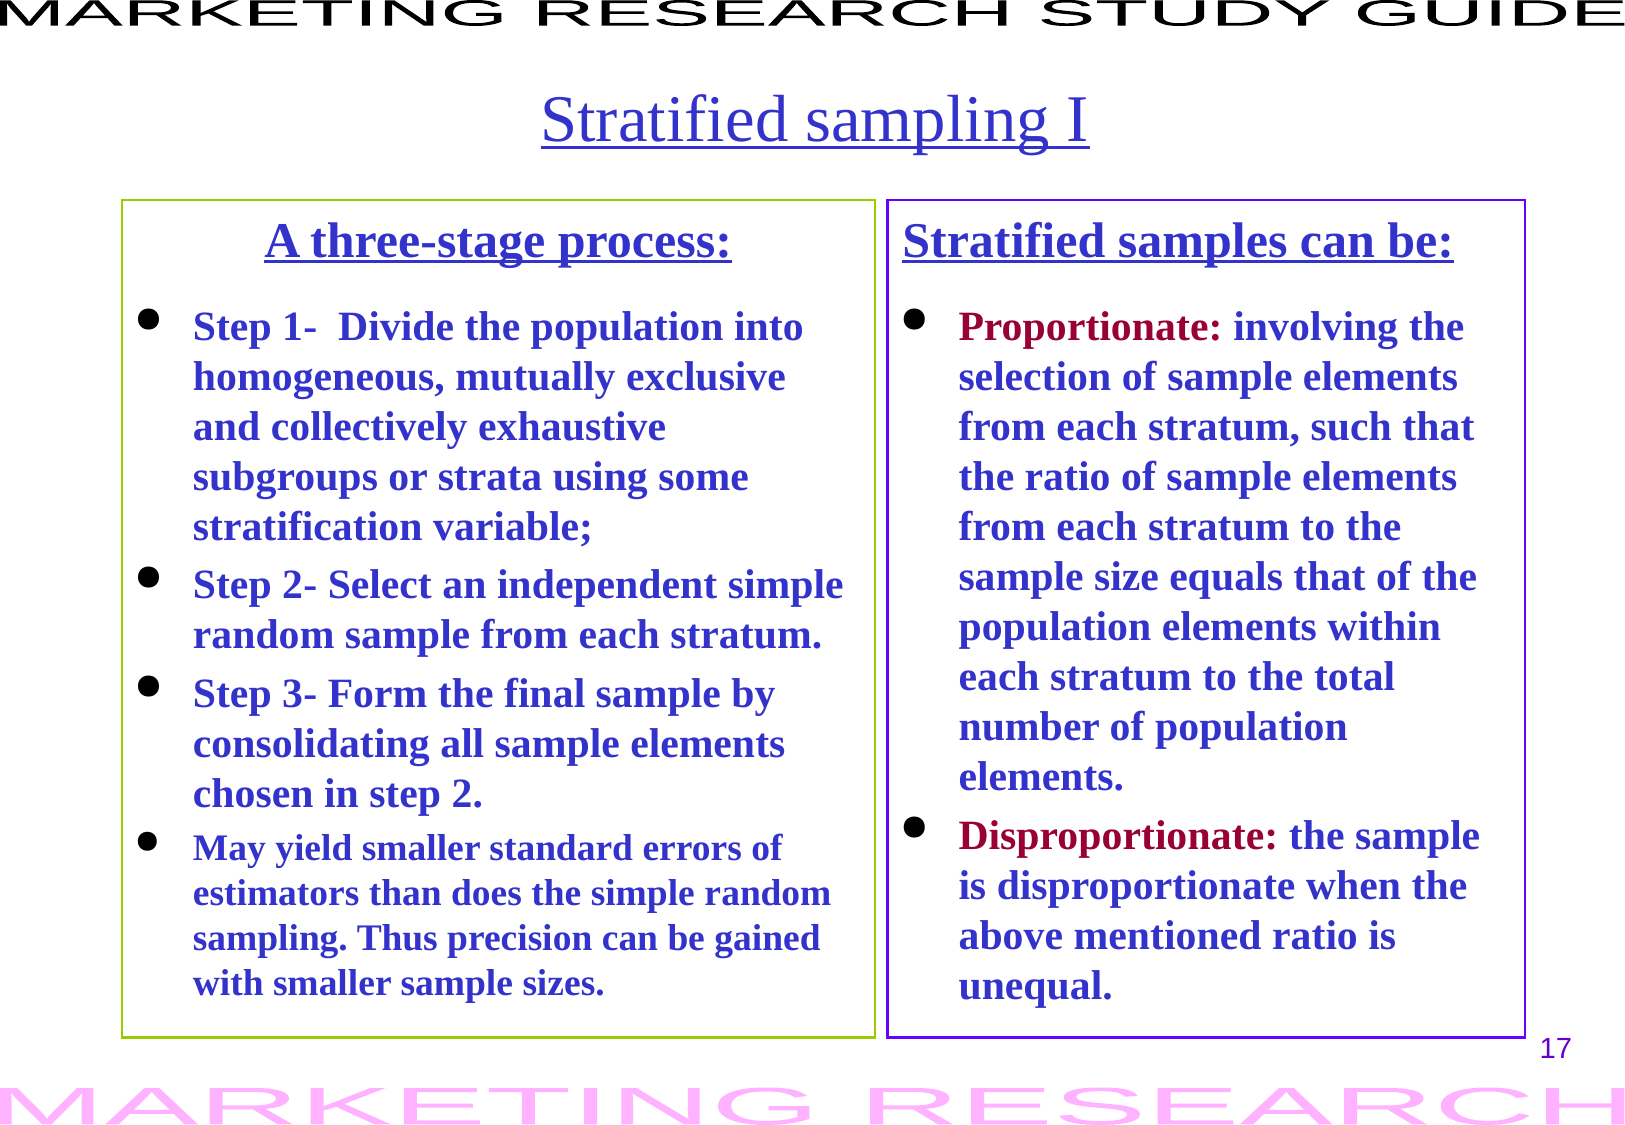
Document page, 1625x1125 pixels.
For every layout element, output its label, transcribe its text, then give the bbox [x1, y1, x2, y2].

list A three-stage process: Step 1- Divide the population into homogeneous, mutually exclusive and collectively exhaustive subgroups or strata using some stratification variable; Step 2- Select an independent simple random sample from each stratum. Step 3- Form the final sample by consolidating all sample elements chosen in step 2. May yield smaller standard errors of estimators than does the simple random sampling. Thus precision can be gained with smaller sample sizes. [121, 199, 876, 1039]
list Stratified samples can be: Proportionate: involving the selection of sample elements from each stratum, such that the ratio of sample elements from each stratum to the sample size equals that of the population elements within each stratum to the total number of population elements. Disproportionate: the sample is disproportionate when the above mentioned ratio is unequal. [886, 199, 1526, 1039]
title Stratified sampling I [124, 74, 1507, 163]
